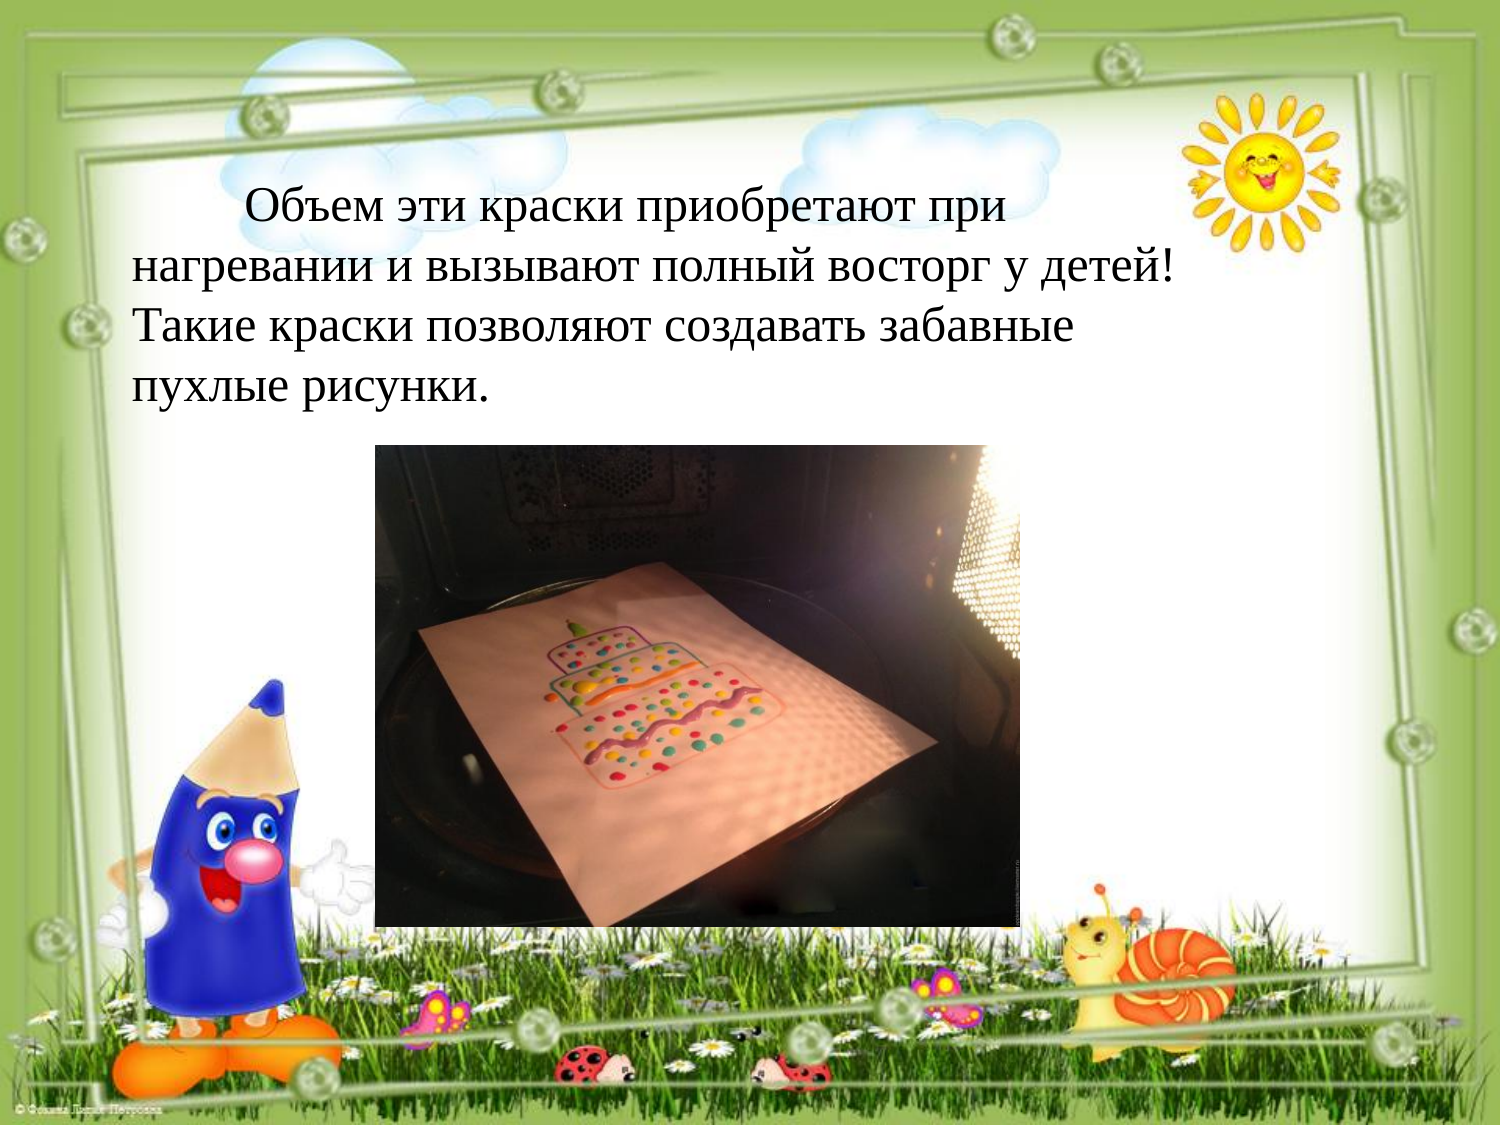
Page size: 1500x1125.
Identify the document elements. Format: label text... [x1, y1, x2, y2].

picture [0, 0, 1500, 1125]
text_box Объем эти краски приобретают при нагревании и вызывают полный восторг у детей! Такие краски позволяют создавать забавные пухлые рисунки. [117, 163, 1254, 419]
